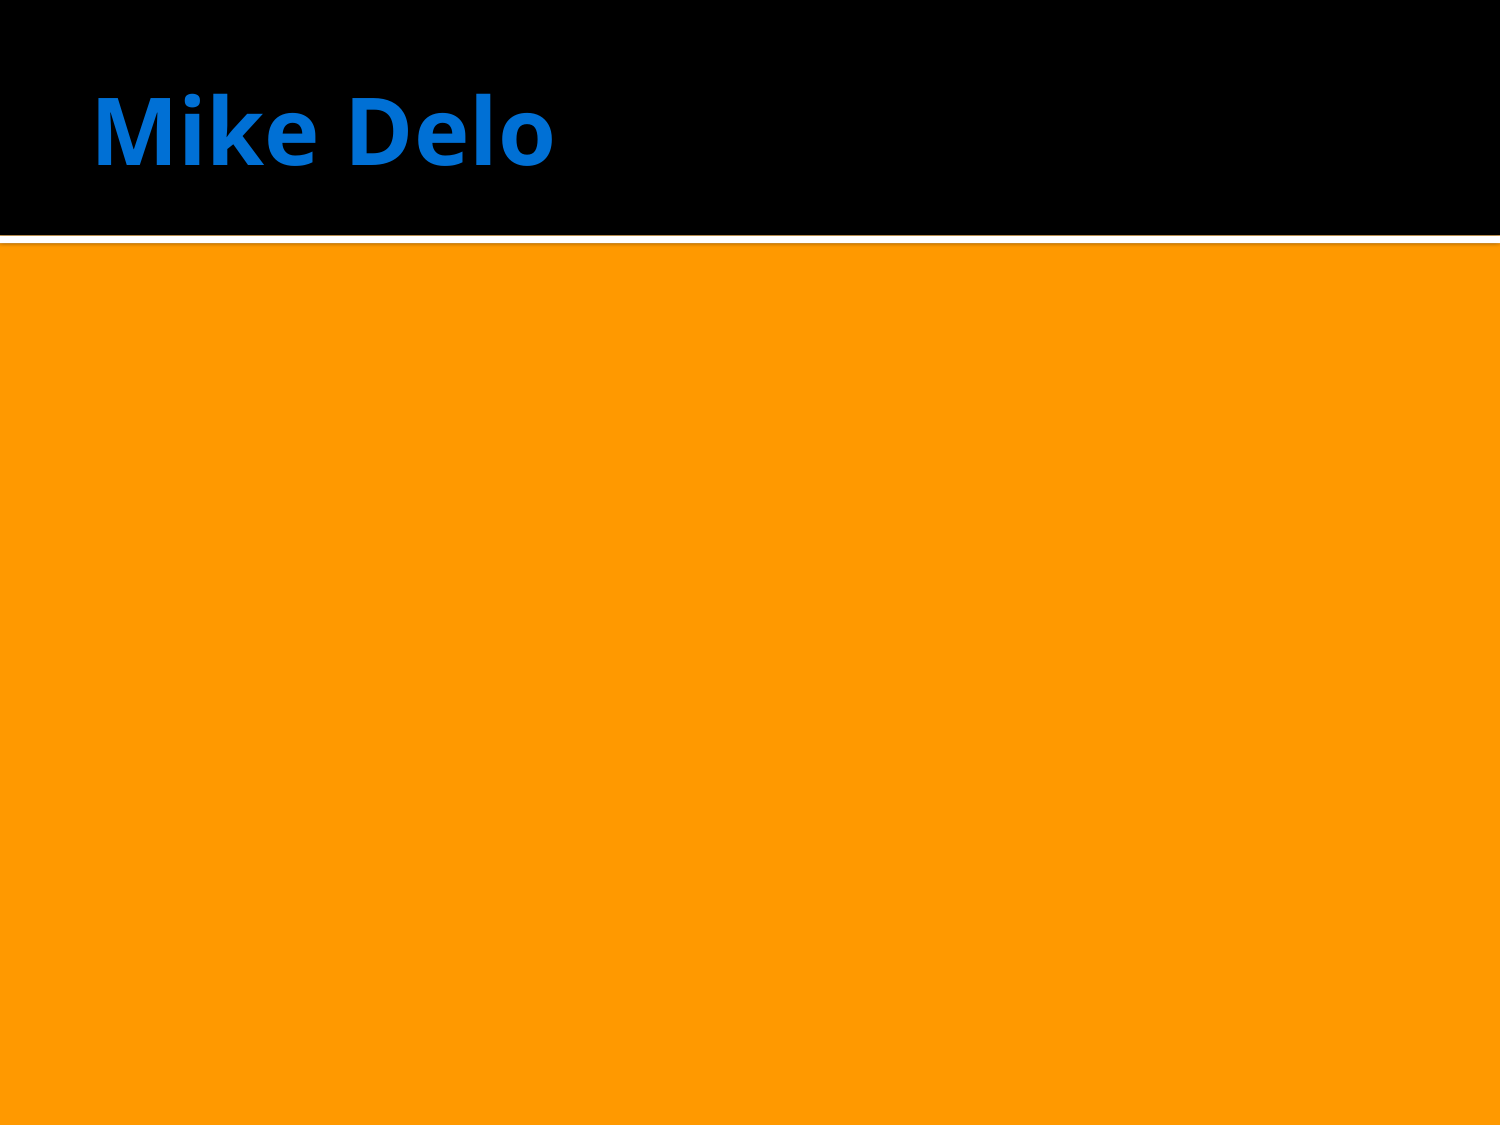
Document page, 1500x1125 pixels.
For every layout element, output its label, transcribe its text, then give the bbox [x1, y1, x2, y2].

title Mike Delo [75, 25, 1425, 231]
